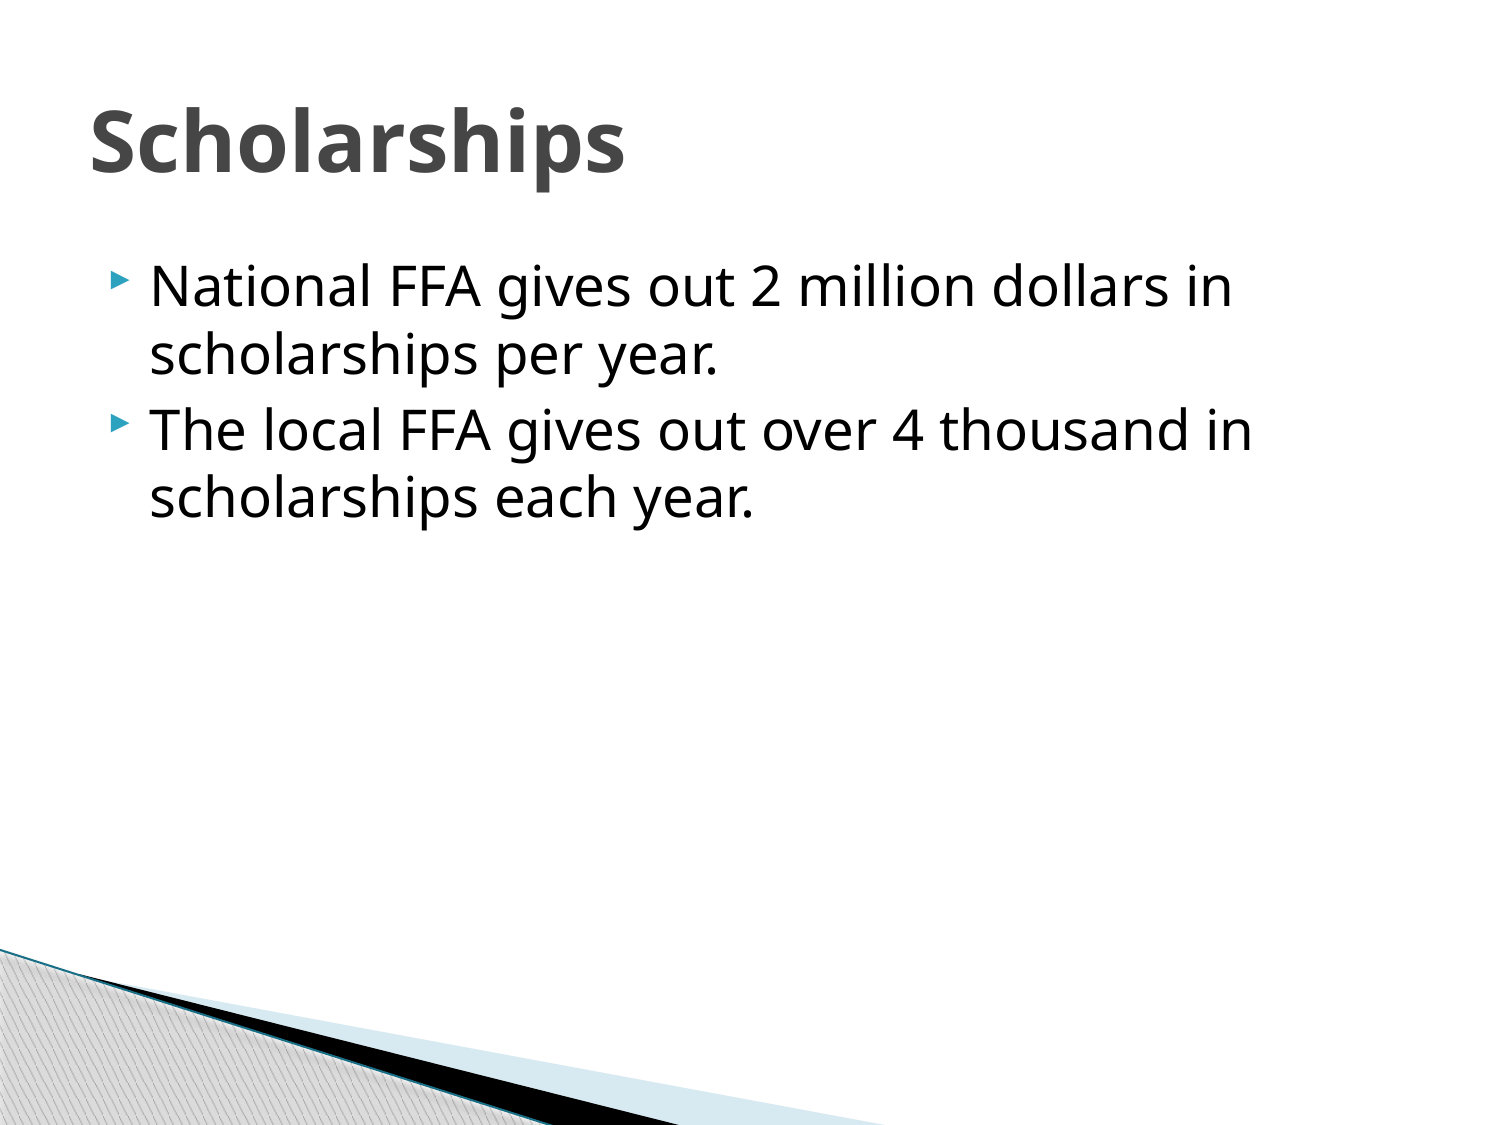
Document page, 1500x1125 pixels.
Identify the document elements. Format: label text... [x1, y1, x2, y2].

list National FFA gives out 2 million dollars in scholarships per year. The local FFA gives out over 4 thousand in scholarships each year. [75, 243, 1425, 986]
title Scholarships [75, 45, 1425, 233]
